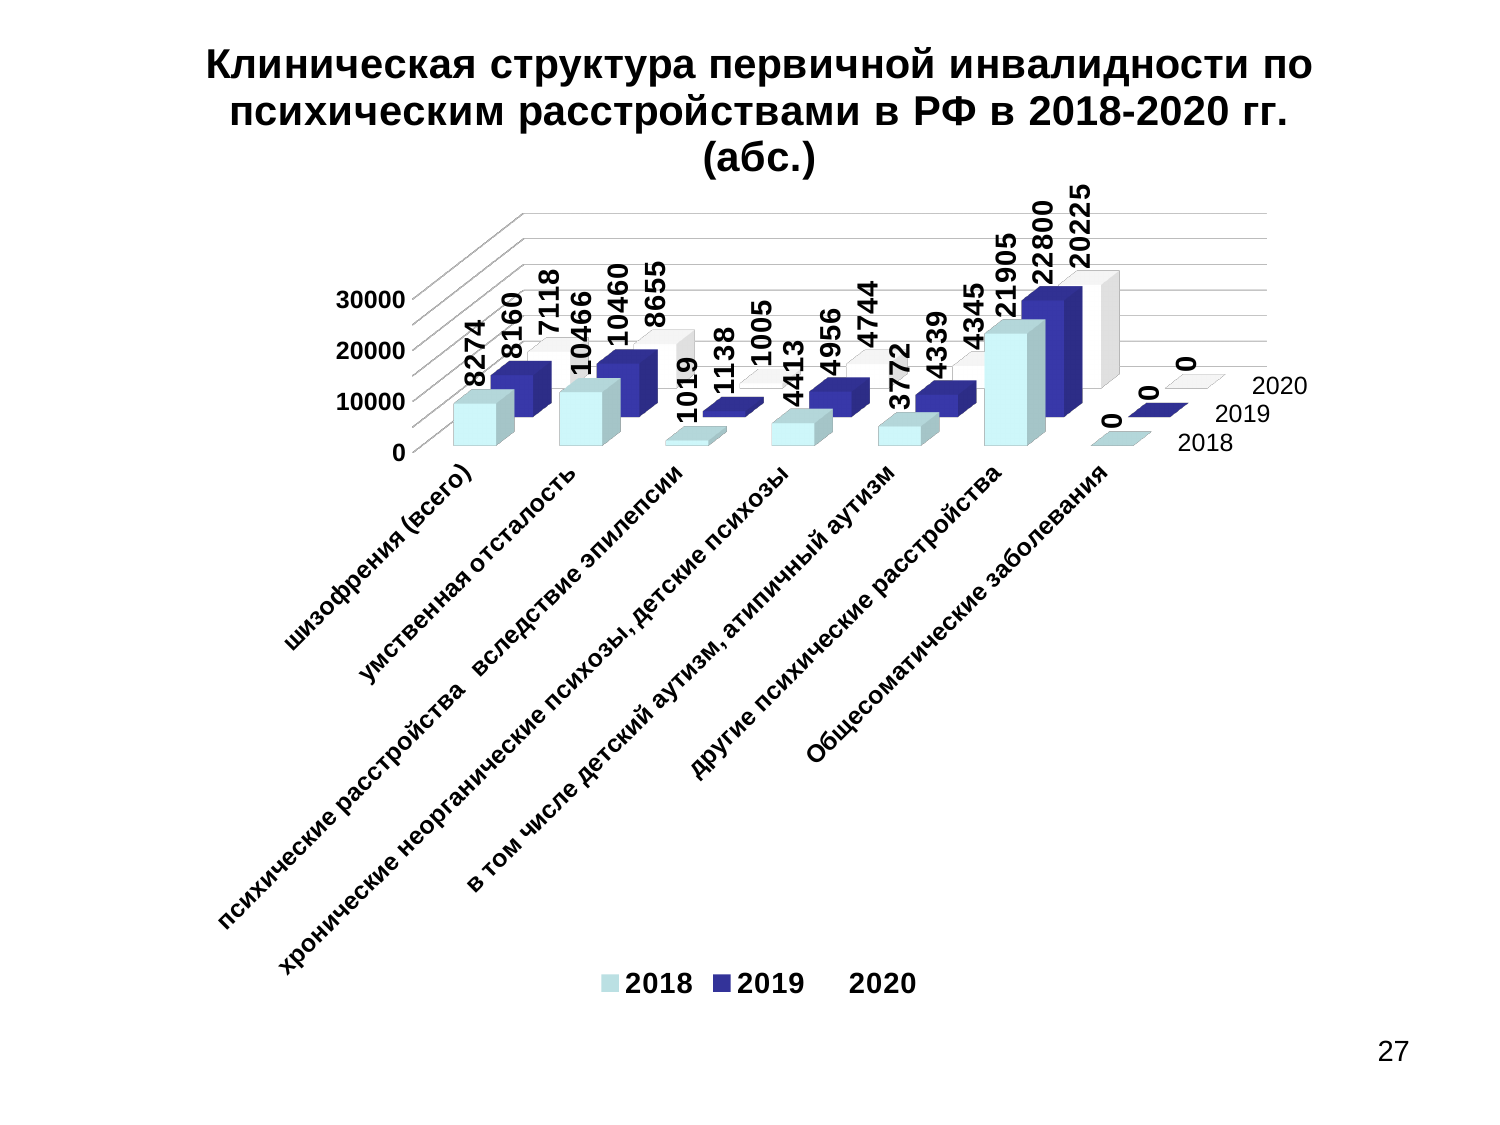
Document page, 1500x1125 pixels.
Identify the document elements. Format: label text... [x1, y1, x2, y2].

chart [18, 0, 1500, 1006]
slide_number 27 [1112, 1025, 1425, 1100]
